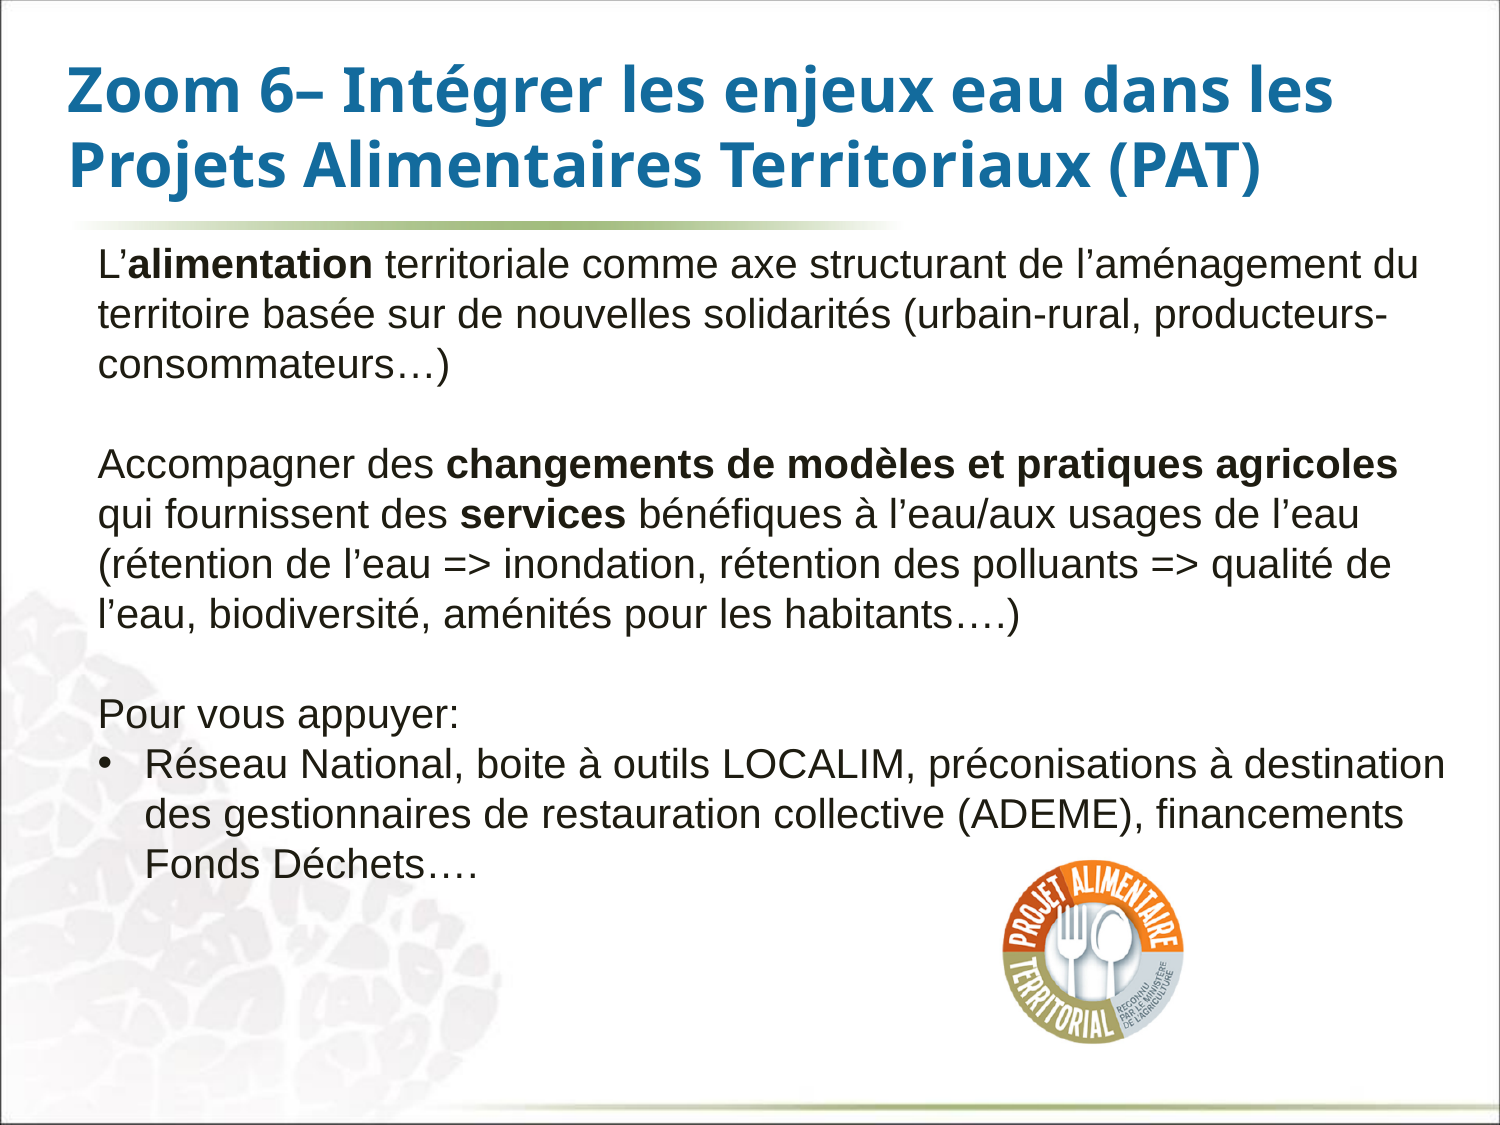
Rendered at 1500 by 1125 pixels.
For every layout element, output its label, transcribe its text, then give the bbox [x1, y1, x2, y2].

text_box L’alimentation territoriale comme axe structurant de l’aménagement du territoire basée sur de nouvelles solidarités (urbain-rural, producteurs-consommateurs…) Accompagner des changements de modèles et pratiques agricoles qui fournissent des services bénéfiques à l’eau/aux usages de l’eau (rétention de l’eau => inondation, rétention des polluants => qualité de l’eau, biodiversité, aménités pour les habitants….) Pour vous appuyer: Réseau National, boite à outils LOCALIM, préconisations à destination des gestionnaires de restauration collective (ADEME), financements Fonds Déchets…. [82, 229, 1471, 895]
picture [0, 0, 1500, 1125]
text_box Zoom 6– Intégrer les enjeux eau dans les Projets Alimentaires Territoriaux (PAT) [53, 42, 1436, 208]
